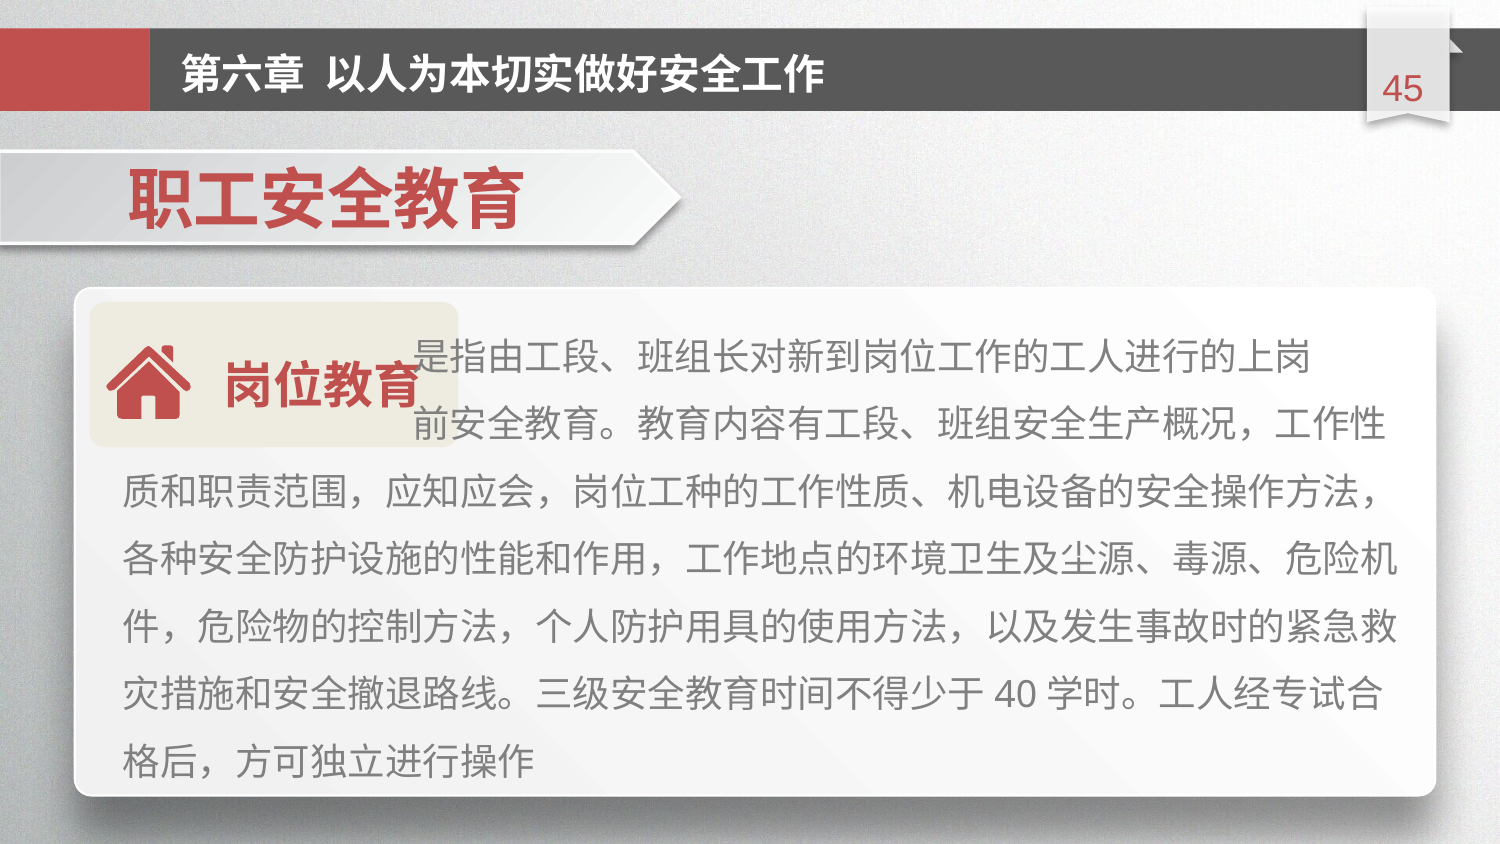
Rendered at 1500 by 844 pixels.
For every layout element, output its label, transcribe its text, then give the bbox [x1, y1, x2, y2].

text_box 是指由工段、班组长对新到岗位工作的工人进行的上岗 前安全教育。教育内容有工段、班组安全生产概况，工作性质和职责范围，应知应会，岗位工种的工作性质、机电设备的安全操作方法，各种安全防护设施的性能和作用，工作地点的环境卫生及尘源、毒源、危险机件，危险物的控制方法，个人防护用具的使用方法，以及发生事故时的紧急救灾措施和安全撤退路线。三级安全教育时间不得少于40学时。工人经专试合格后，方可独立进行操作 [106, 302, 1436, 791]
text_box 第六章 以人为本切实做好安全工作 [165, 40, 1030, 106]
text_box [89, 301, 459, 448]
text_box 职工安全教育 [0, 150, 681, 245]
text_box [74, 287, 1436, 796]
picture [0, 0, 1500, 28]
picture [0, 111, 1500, 844]
